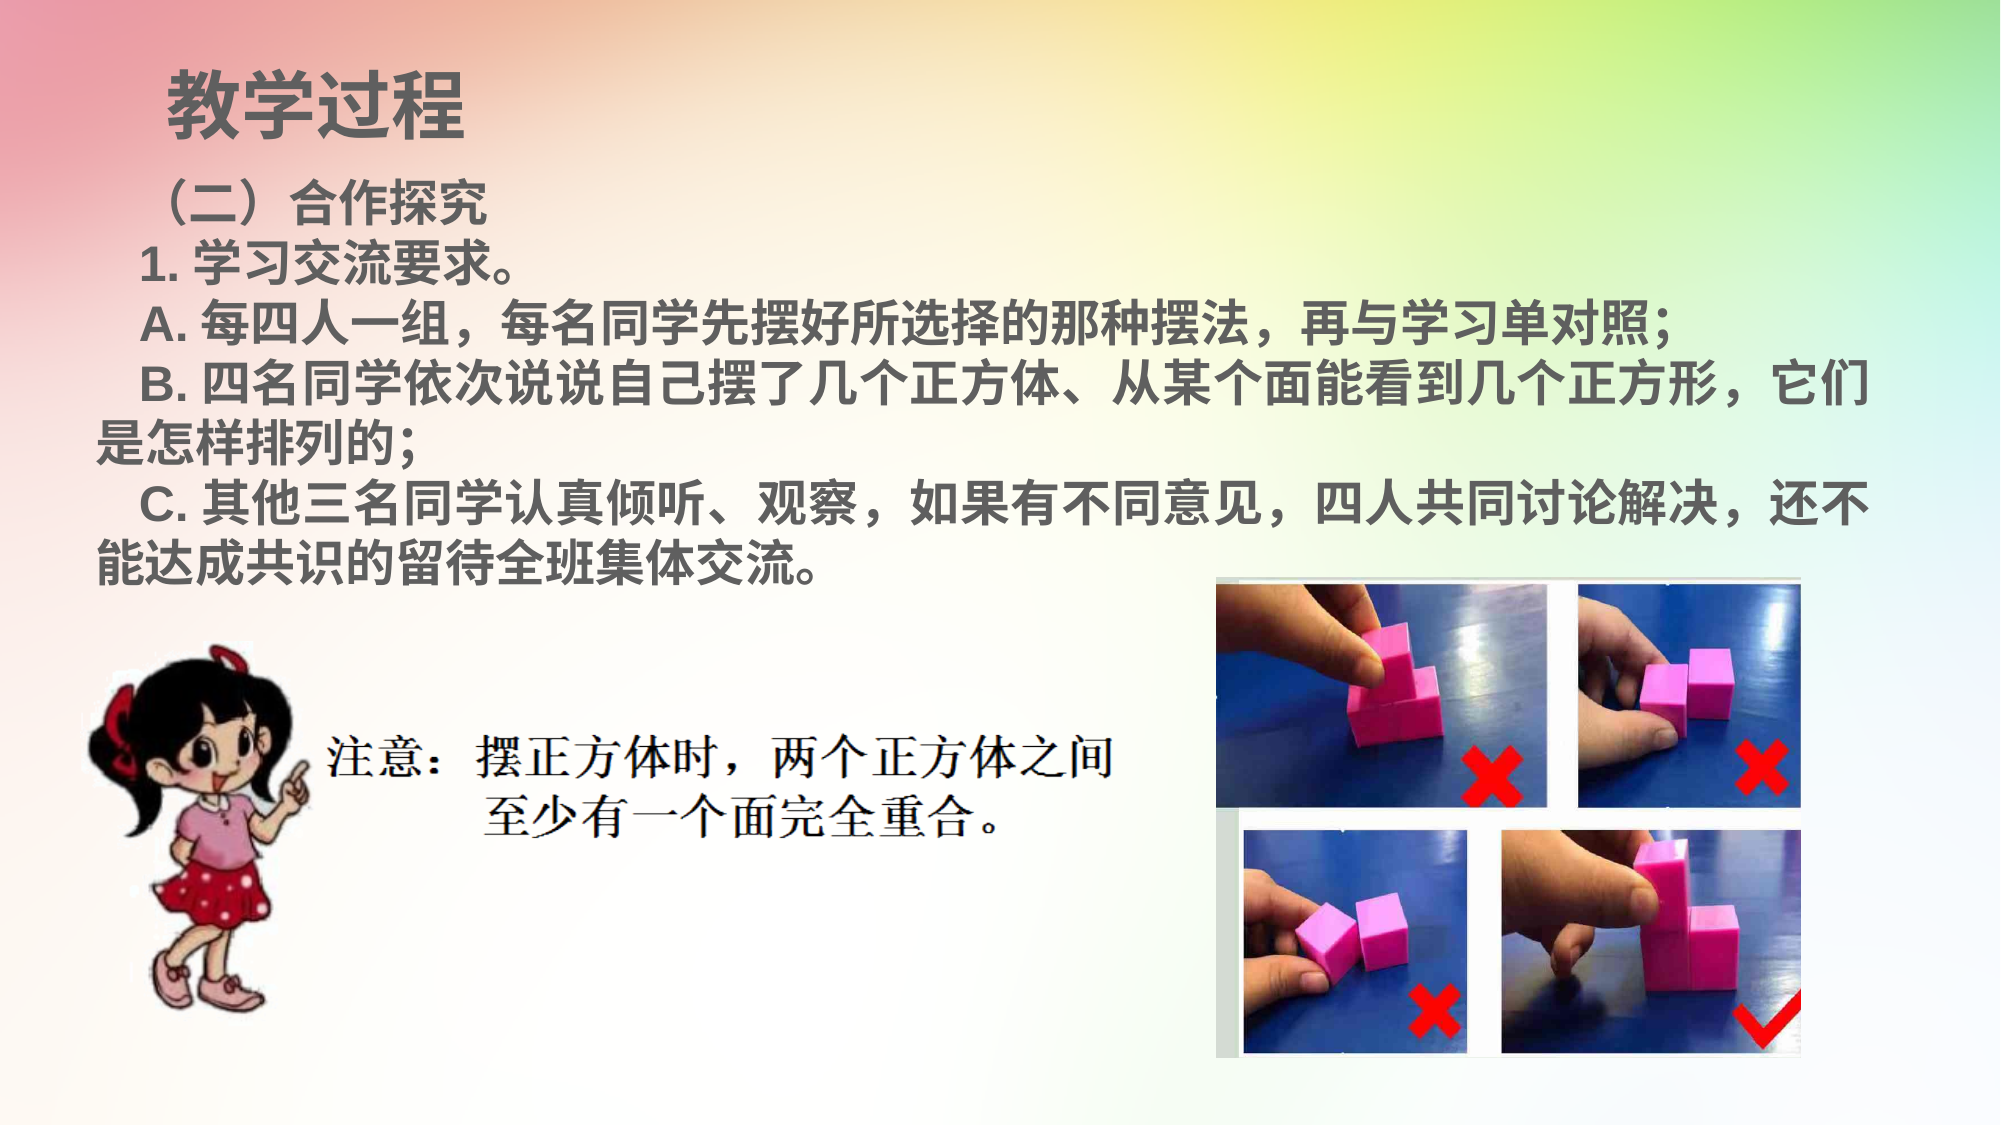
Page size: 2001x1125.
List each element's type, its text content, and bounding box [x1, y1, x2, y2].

picture [0, 0, 2001, 1125]
text_box （二）合作探究 1.学习交流要求。 A.每四人一组，每名同学先摆好所选择的那种摆法，再与学习单对照； B.四名同学依次说说自己摆了几个正方体、从某个面能看到几个正方形，它们是怎样排列的； C.其他三名同学认真倾听、观察，如果有不同意见，四人共同讨论解决，还不能达成共识的留待全班集体交流。 [80, 163, 1886, 1019]
text_box 教学过程 [48, 61, 713, 222]
